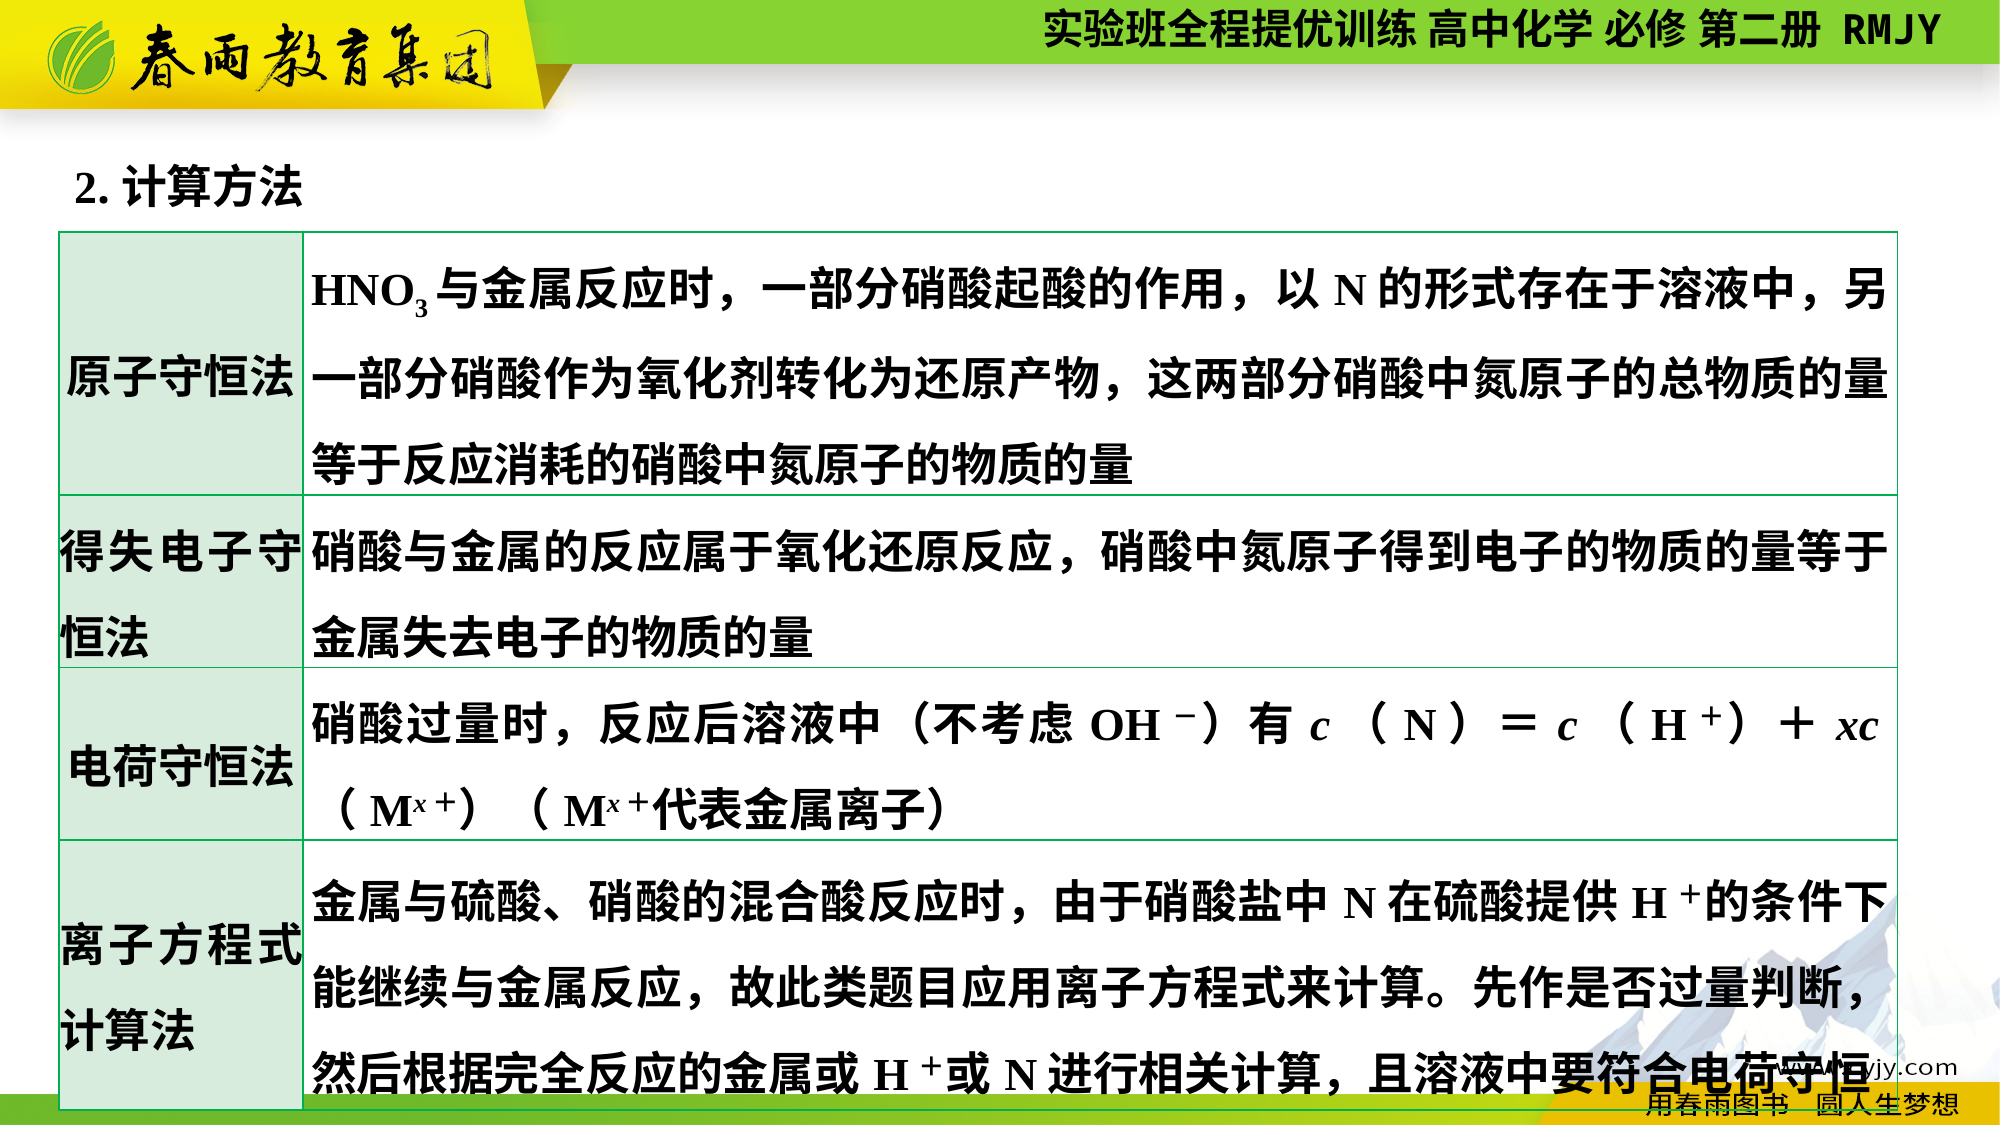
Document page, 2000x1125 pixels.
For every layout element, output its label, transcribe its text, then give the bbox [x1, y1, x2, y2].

picture [0, 0, 2000, 1125]
list 2.计算方法 [59, 122, 1944, 211]
